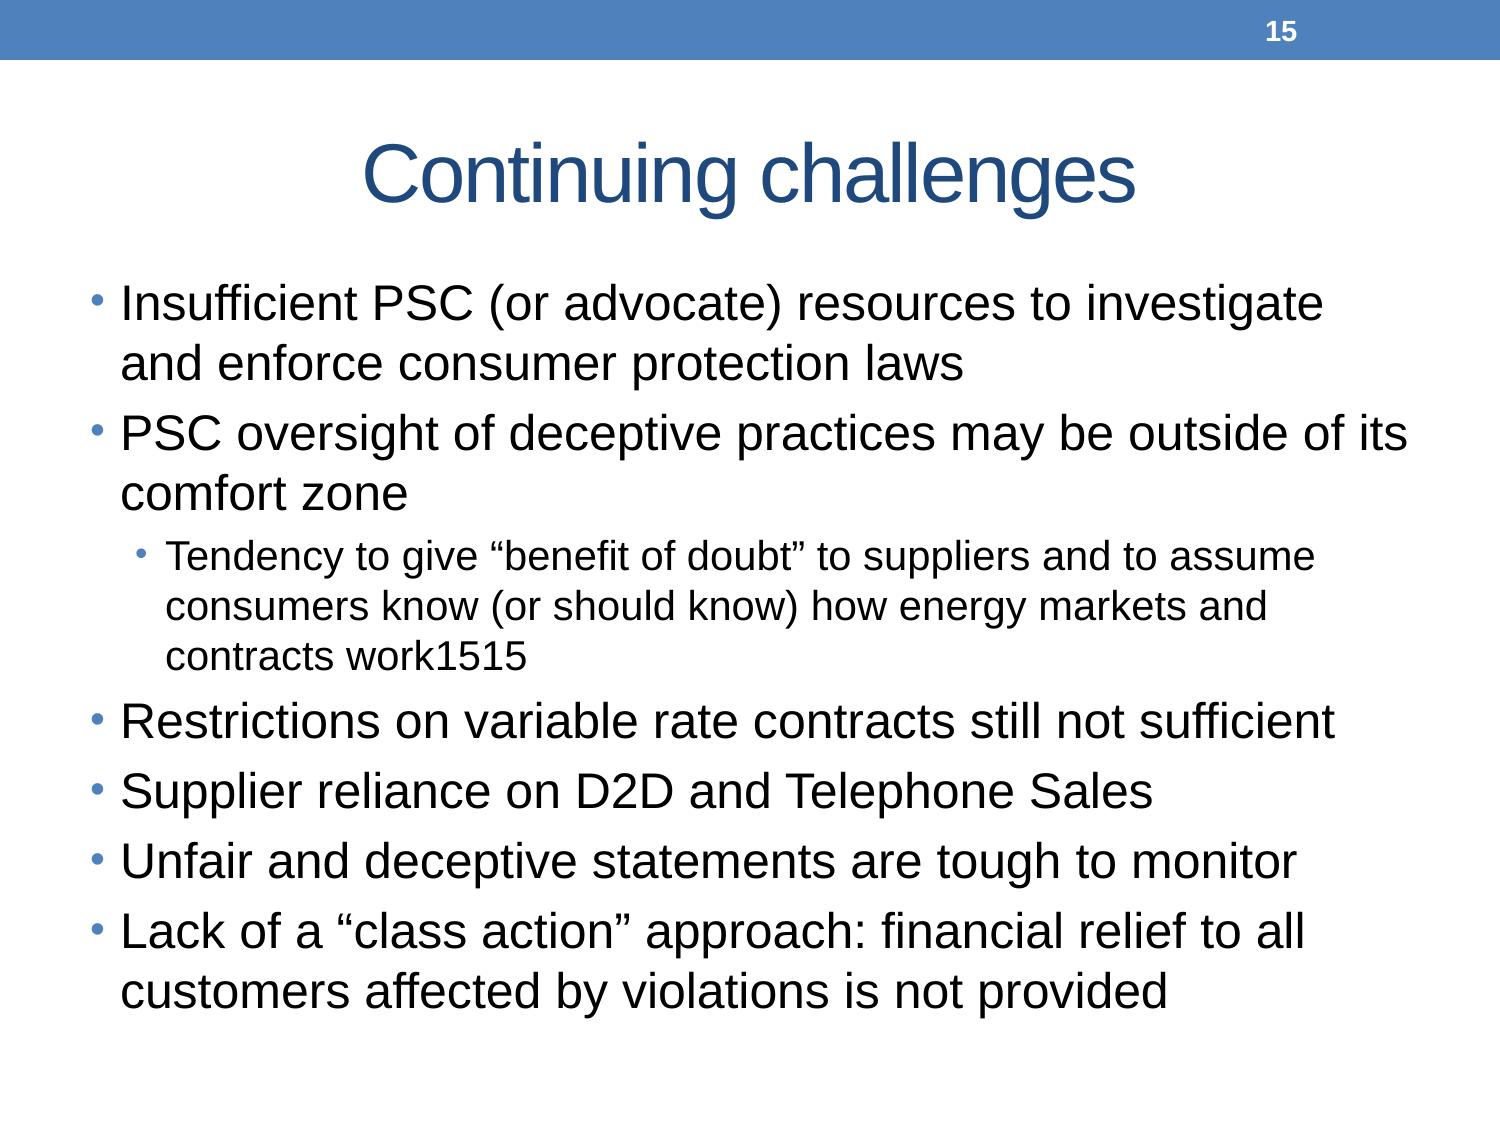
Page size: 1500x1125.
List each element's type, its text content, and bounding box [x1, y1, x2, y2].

slide_number 15 [1250, 3, 1425, 57]
list Insufficient PSC (or advocate) resources to investigate and enforce consumer protection laws PSC oversight of deceptive practices may be outside of its comfort zone Tendency to give “benefit of doubt” to suppliers and to assume consumers know (or should know) how energy markets and contracts work1515 Restrictions on variable rate contracts still not sufficient Supplier reliance on D2D and Telephone Sales Unfair and deceptive statements are tough to monitor Lack of a “class action” approach: financial relief to all customers affected by violations is not provided [75, 262, 1425, 1063]
title Continuing challenges [75, 87, 1425, 250]
